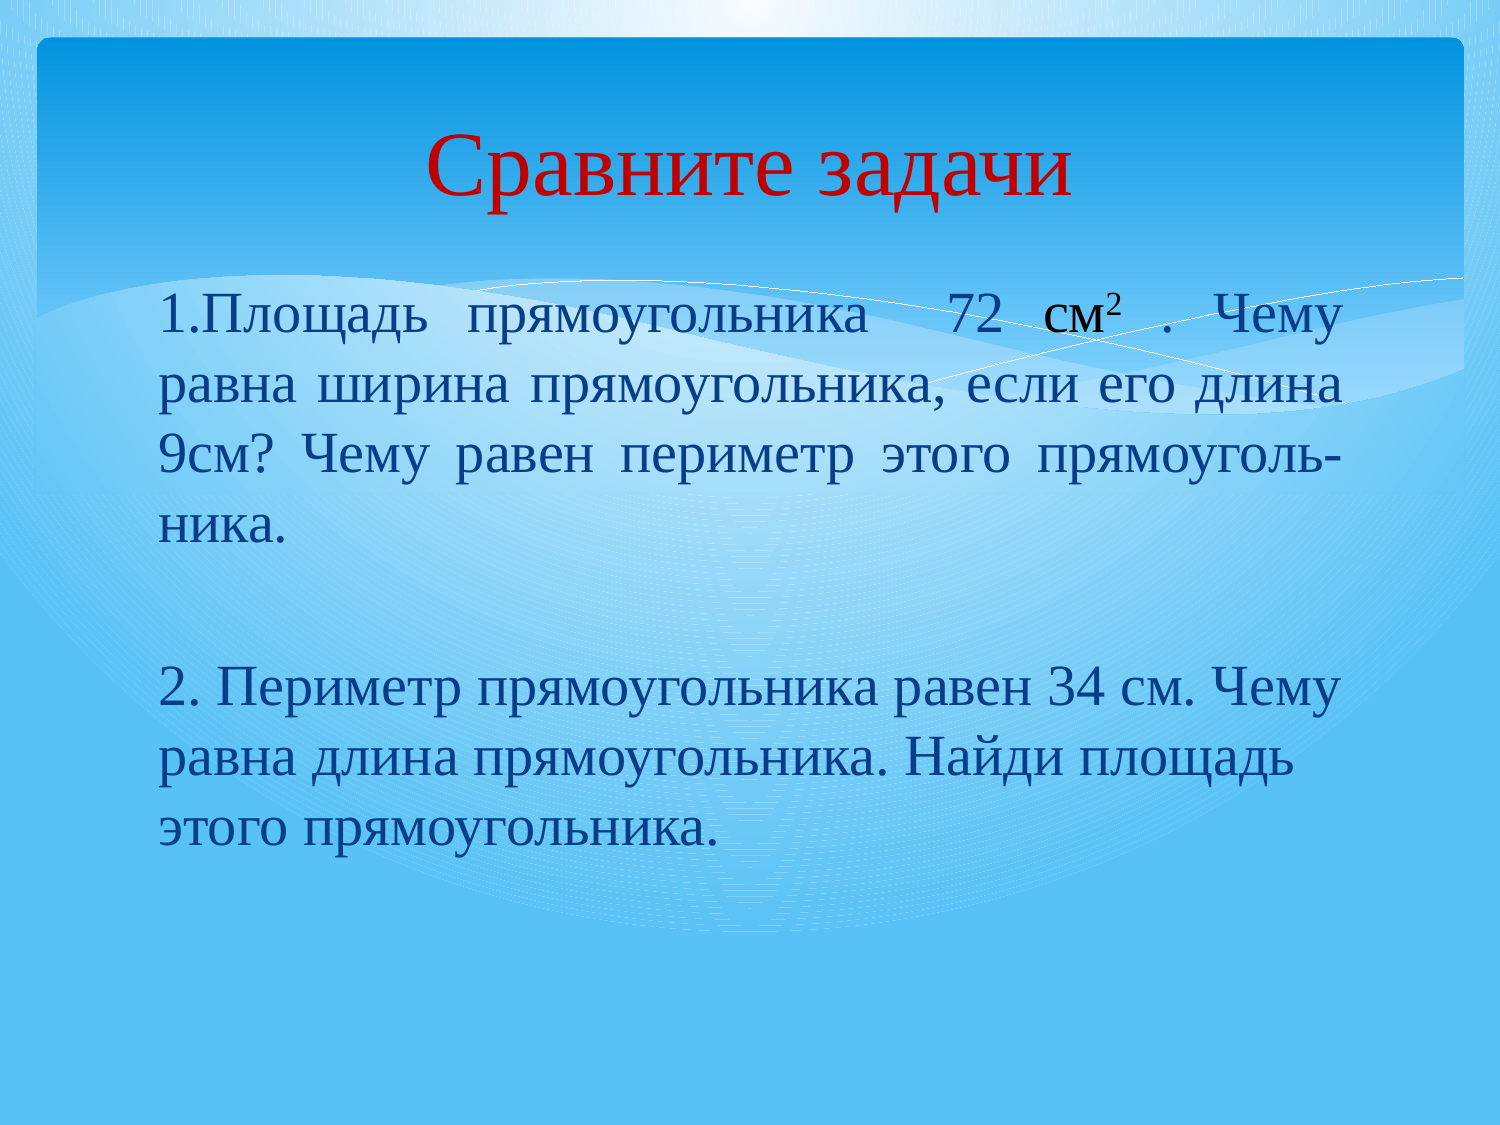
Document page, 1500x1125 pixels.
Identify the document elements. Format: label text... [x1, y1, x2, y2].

list 1.Площадь прямоугольника 72 см2 . Чему равна ширина прямоугольника, если его длина 9см? Чему равен периметр этого прямоуголь-ника. 2. Периметр прямоугольника равен 34 см. Чему равна длина прямоугольника. Найди площадь этого прямоугольника. [143, 267, 1359, 1005]
title Сравните задачи [75, 55, 1425, 261]
